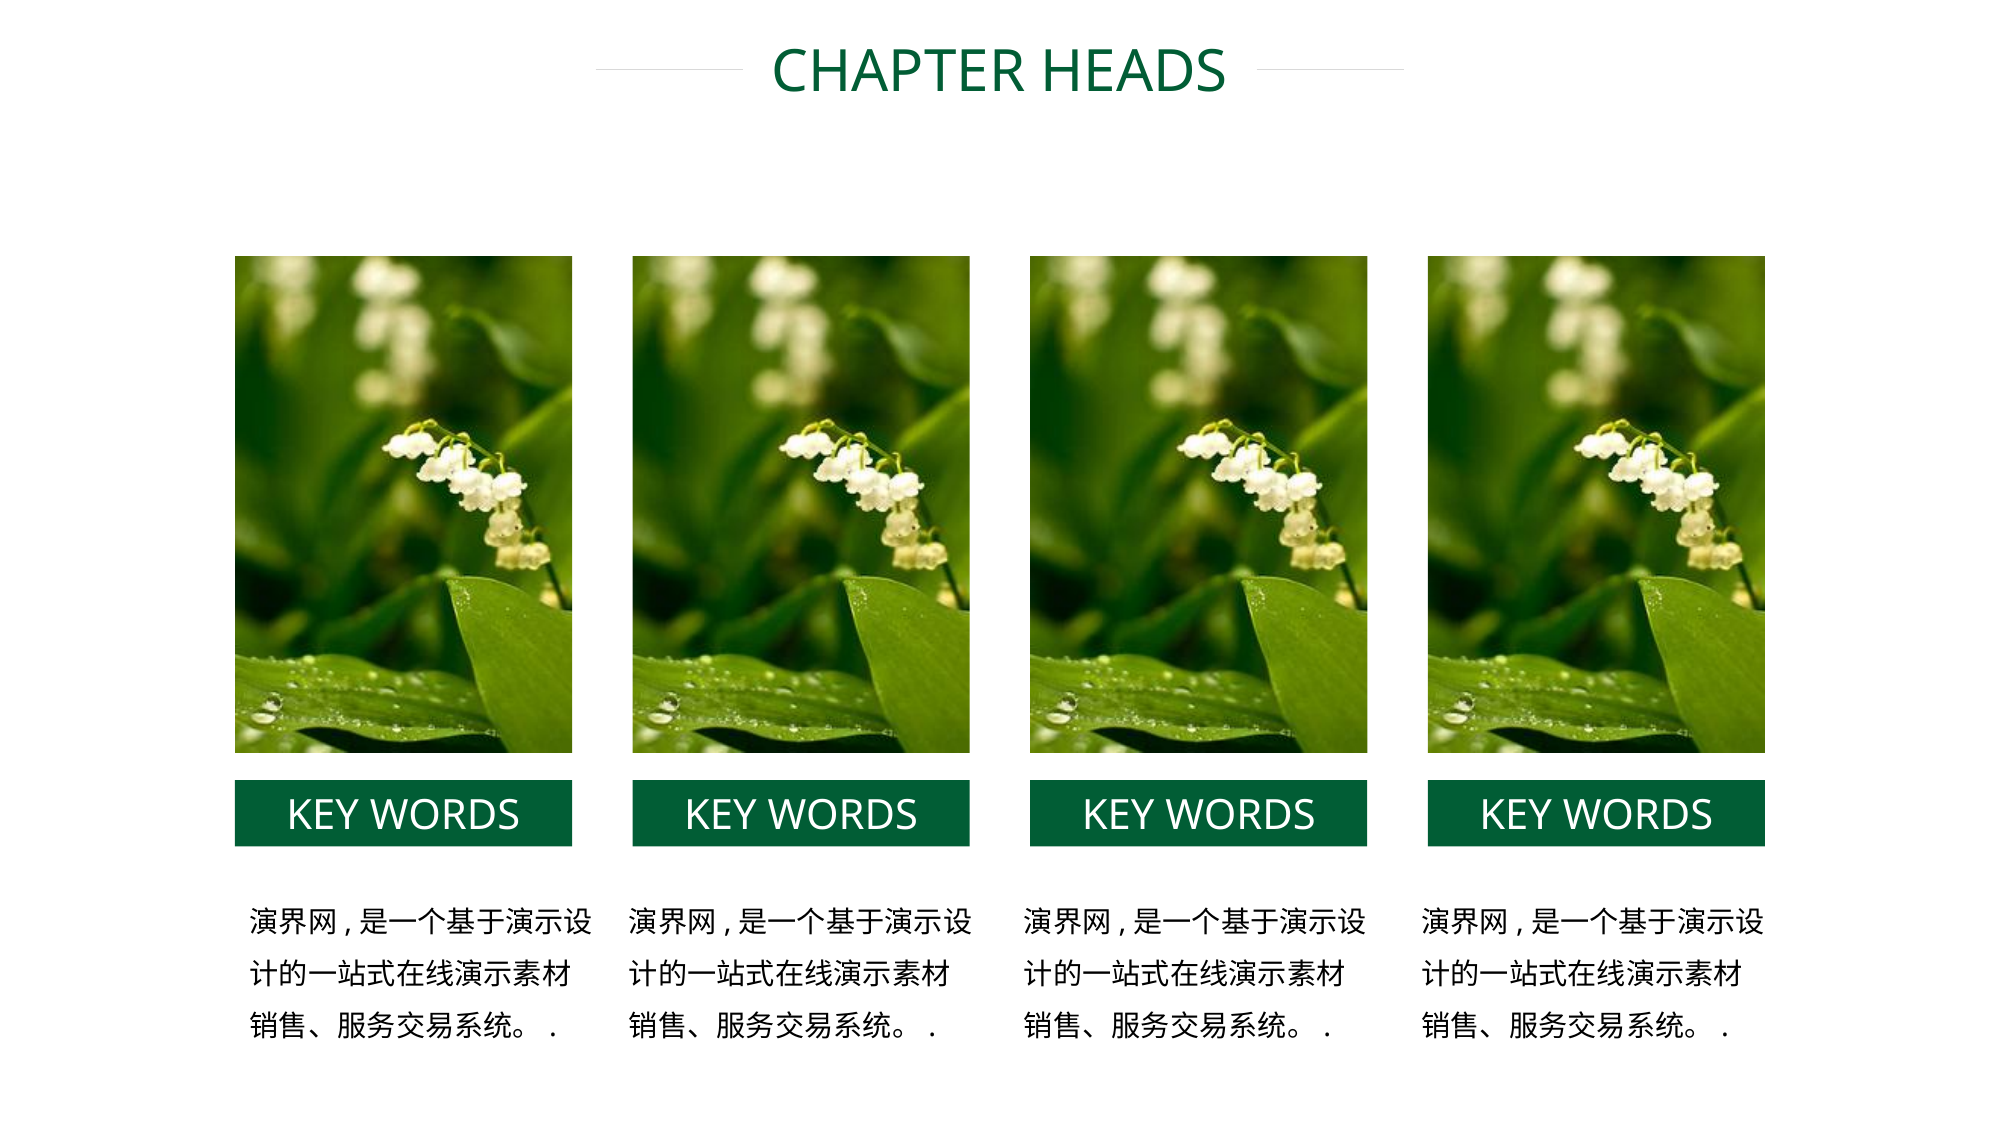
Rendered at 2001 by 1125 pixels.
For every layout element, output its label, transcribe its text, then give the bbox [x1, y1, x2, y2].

text_box 演界网,是一个基于演示设计的一站式在线演示素材销售、服务交易系统。. [1406, 878, 1786, 1051]
text_box KEY WORDS [1446, 780, 1747, 845]
text_box [234, 779, 573, 847]
text_box KEY WORDS [1048, 780, 1349, 845]
text_box [1427, 779, 1766, 847]
text_box 演界网,是一个基于演示设计的一站式在线演示素材销售、服务交易系统。. [1009, 878, 1389, 1051]
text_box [595, 26, 1405, 112]
text_box [1029, 779, 1368, 847]
text_box KEY WORDS [651, 780, 952, 845]
text_box 演界网,是一个基于演示设计的一站式在线演示素材销售、服务交易系统。. [614, 878, 994, 1051]
text_box 演界网,是一个基于演示设计的一站式在线演示素材销售、服务交易系统。. [234, 878, 614, 1051]
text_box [235, 256, 1765, 753]
text_box KEY WORDS [253, 780, 554, 845]
text_box [632, 779, 971, 847]
